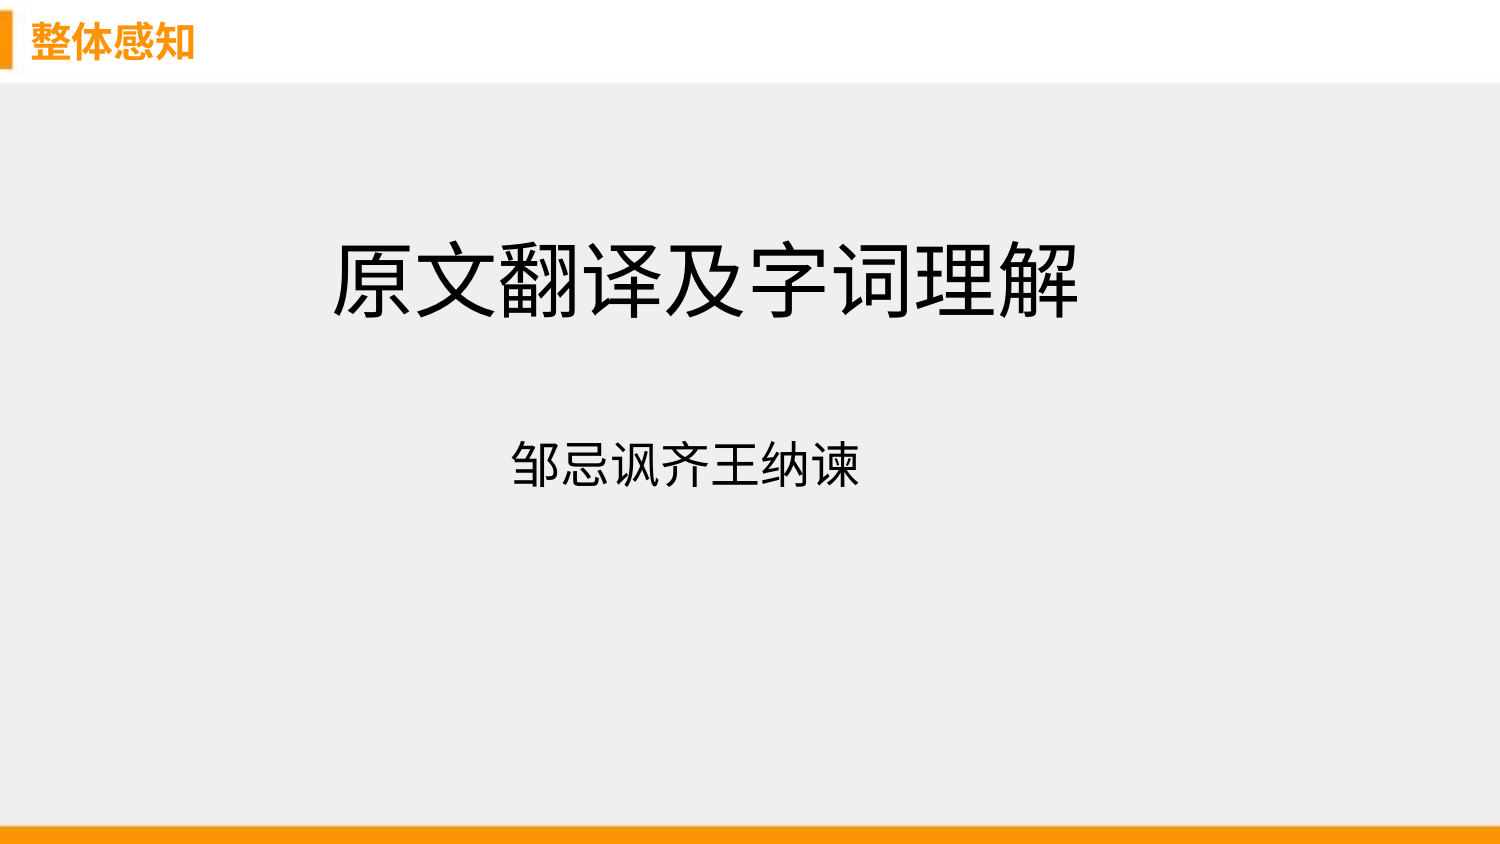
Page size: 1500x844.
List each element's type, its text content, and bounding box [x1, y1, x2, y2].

text_box 整体感知 [15, 0, 239, 82]
text_box 原文翻译及字词理解 [316, 220, 1184, 336]
picture [0, 0, 1500, 844]
text_box 邹忌讽齐王纳谏 [496, 426, 888, 501]
